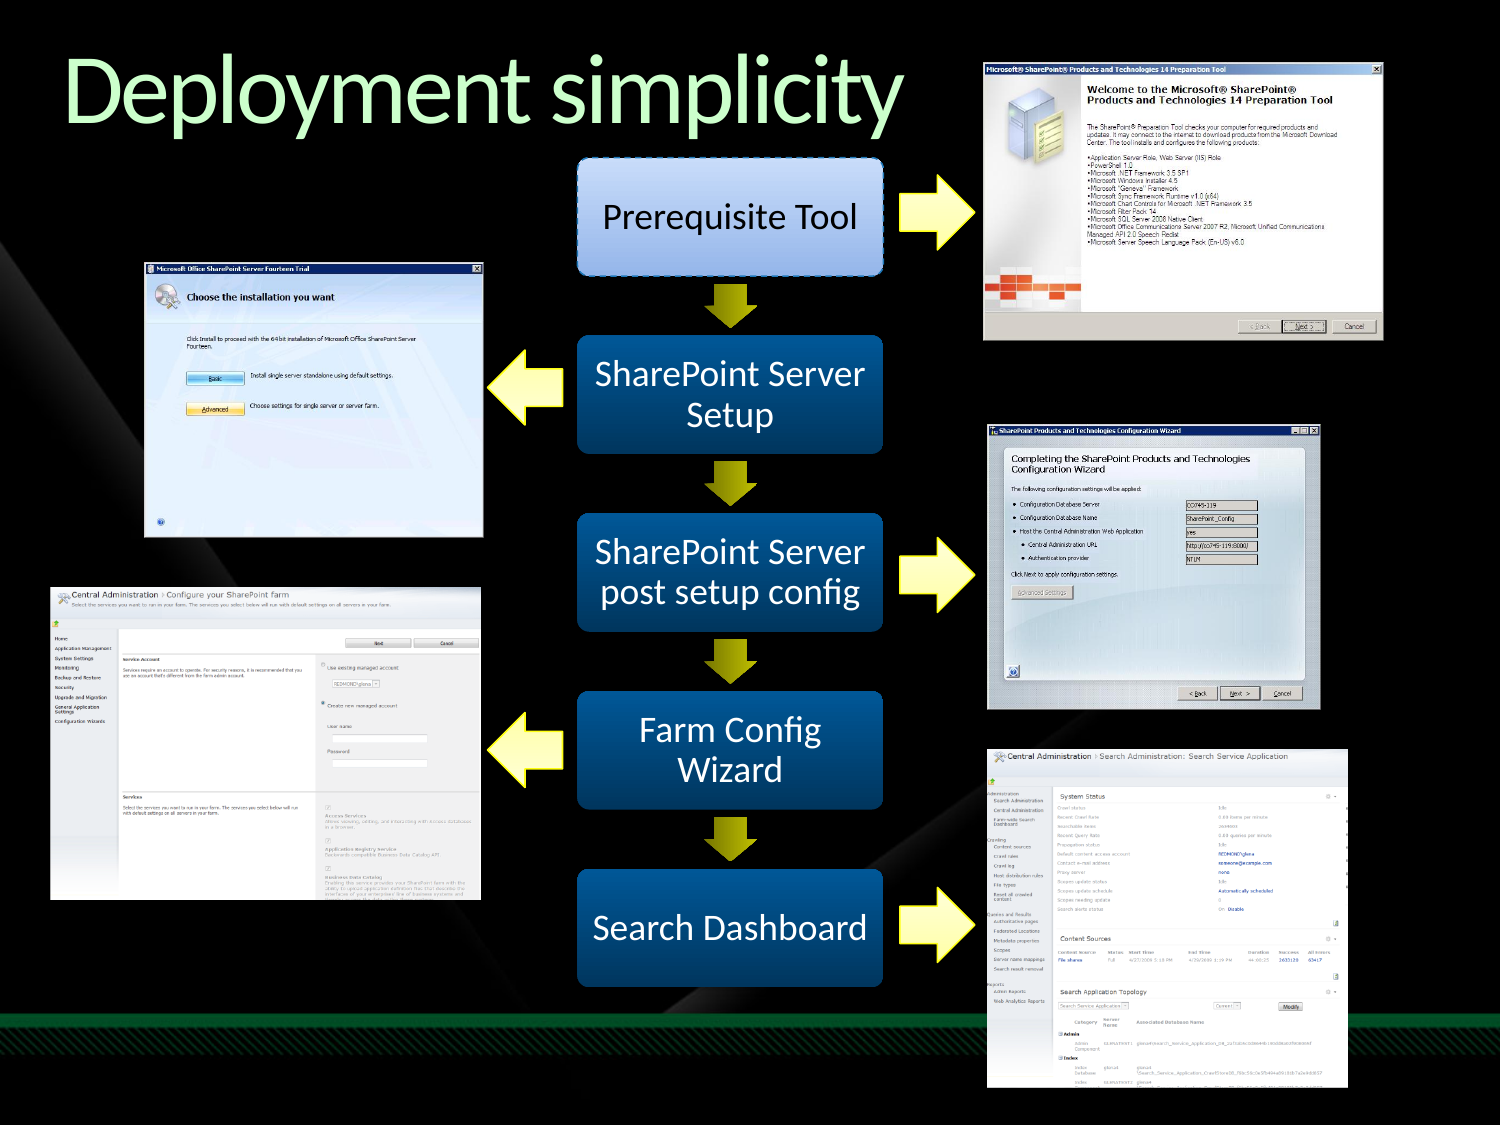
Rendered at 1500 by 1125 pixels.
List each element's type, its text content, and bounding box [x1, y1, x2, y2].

text_box [486, 711, 546, 789]
text_box [915, 886, 976, 964]
picture [0, 0, 1500, 1125]
text_box [915, 536, 976, 614]
title Deployment simplicity [62, 37, 1438, 147]
text_box [915, 174, 976, 251]
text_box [552, 157, 909, 988]
text_box [490, 349, 546, 426]
